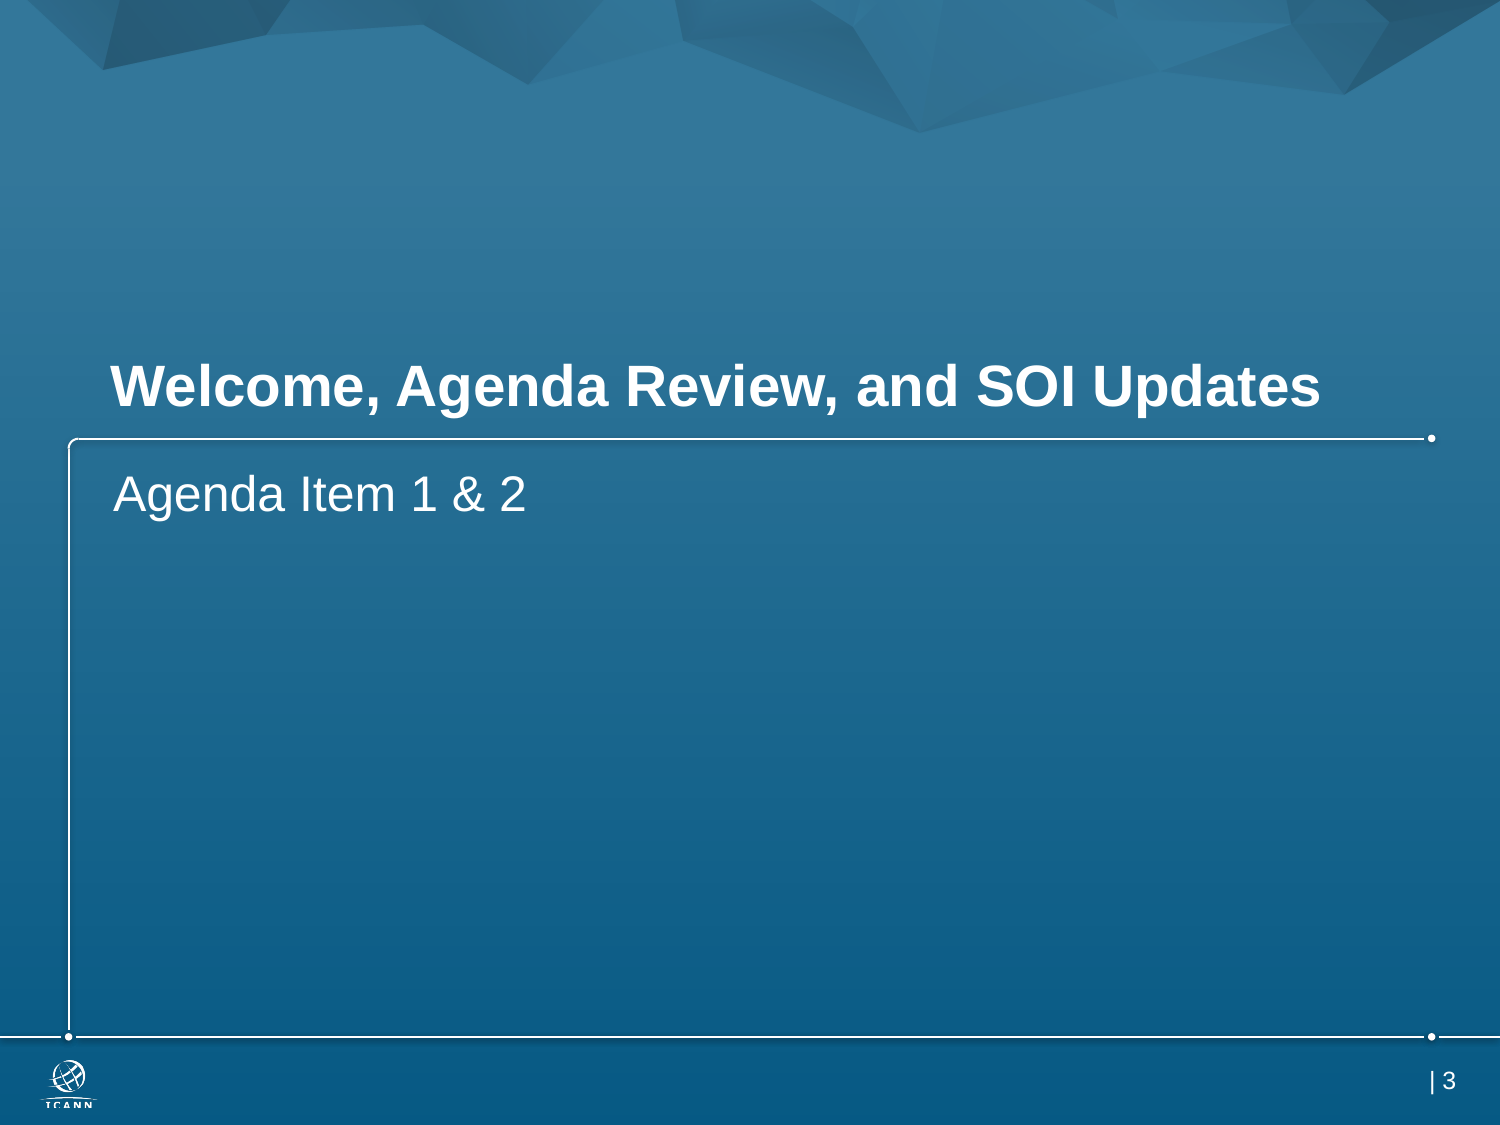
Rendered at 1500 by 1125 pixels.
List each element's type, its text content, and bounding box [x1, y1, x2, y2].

title Welcome, Agenda Review, and SOI Updates [95, 135, 1398, 426]
list Agenda Item 1 & 2 [98, 453, 1396, 606]
picture [0, 0, 1500, 1030]
